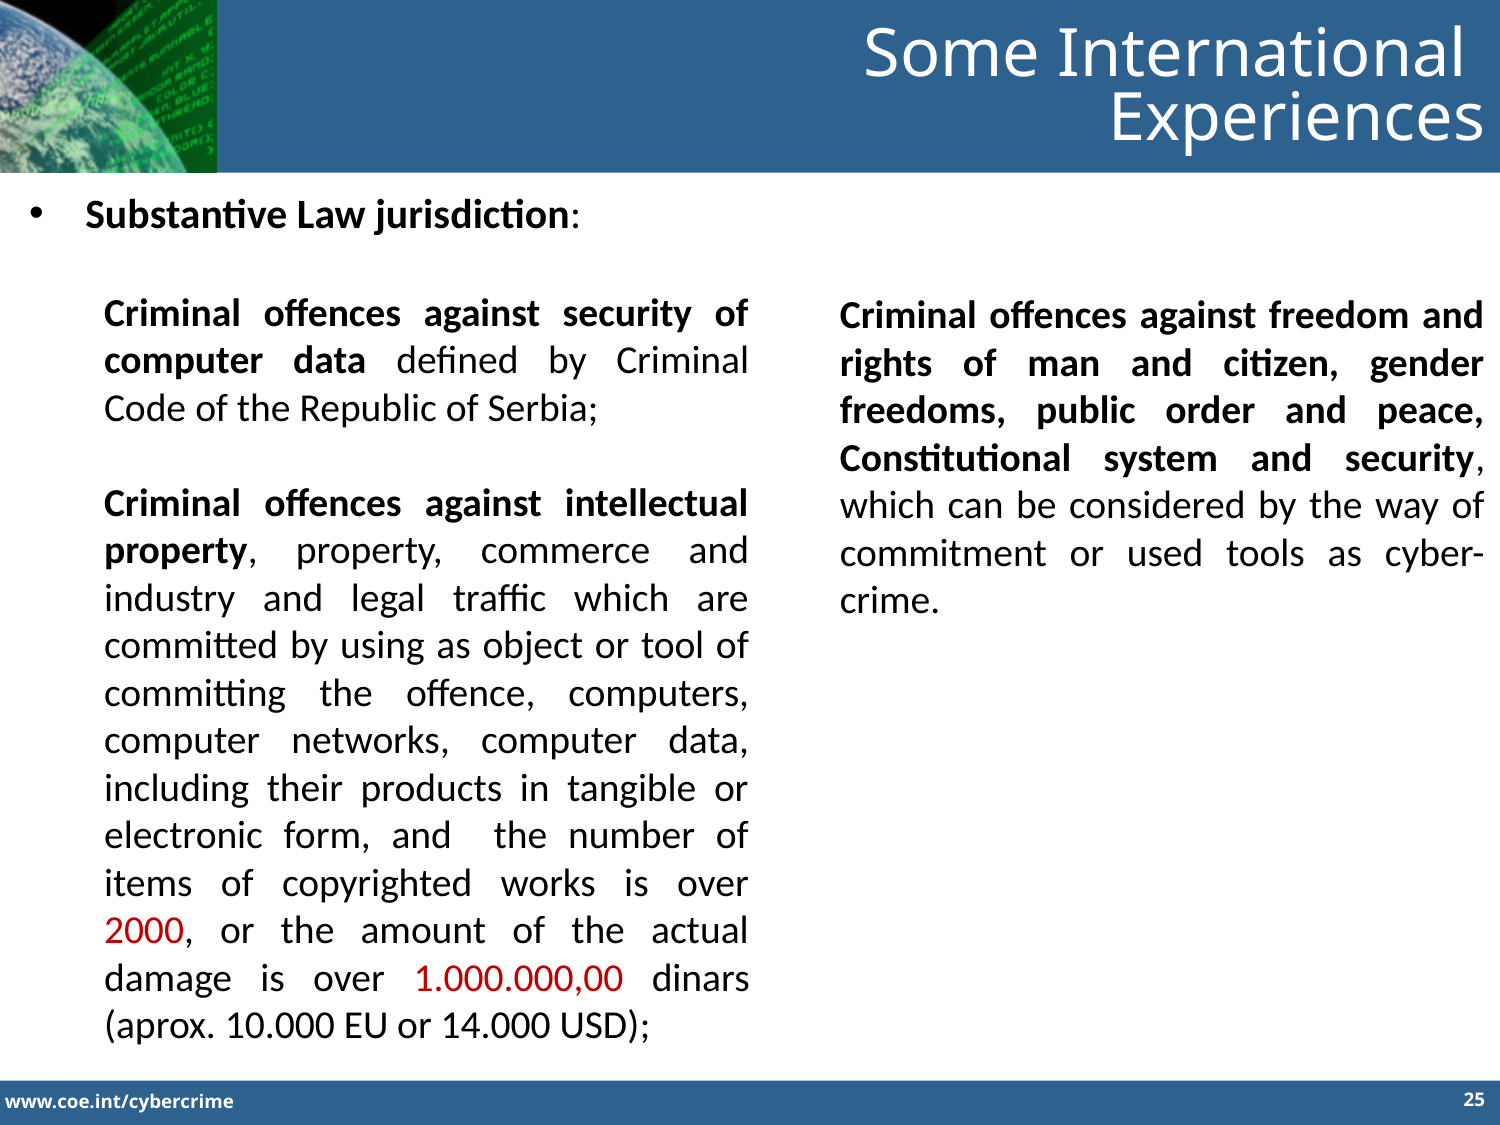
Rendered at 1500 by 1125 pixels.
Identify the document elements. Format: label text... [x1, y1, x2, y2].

text_box Substantive Law jurisdiction: Criminal offences against security of computer data defined by Criminal Code of the Republic of Serbia; Criminal offences against intellectual property, property, commerce and industry and legal traffic which are committed by using as object or tool of committing the offence, computers, computer networks, computer data, including their products in tangible or electronic form, and the number of items of copyrighted works is over 2000, or the amount of the actual damage is over 1.000.000,00 dinars (aprox. 10.000 EU or 14.000 USD); [14, 179, 765, 1104]
slide_number 25 [1149, 1079, 1500, 1125]
text_box Criminal offences against freedom and rights of man and citizen, gender freedoms, public order and peace, Constitutional system and security, which can be considered by the way of commitment or used tools as cyber-crime. [749, 281, 1500, 629]
text_box Some International Experiences [351, 13, 1500, 166]
picture [0, 1, 217, 173]
